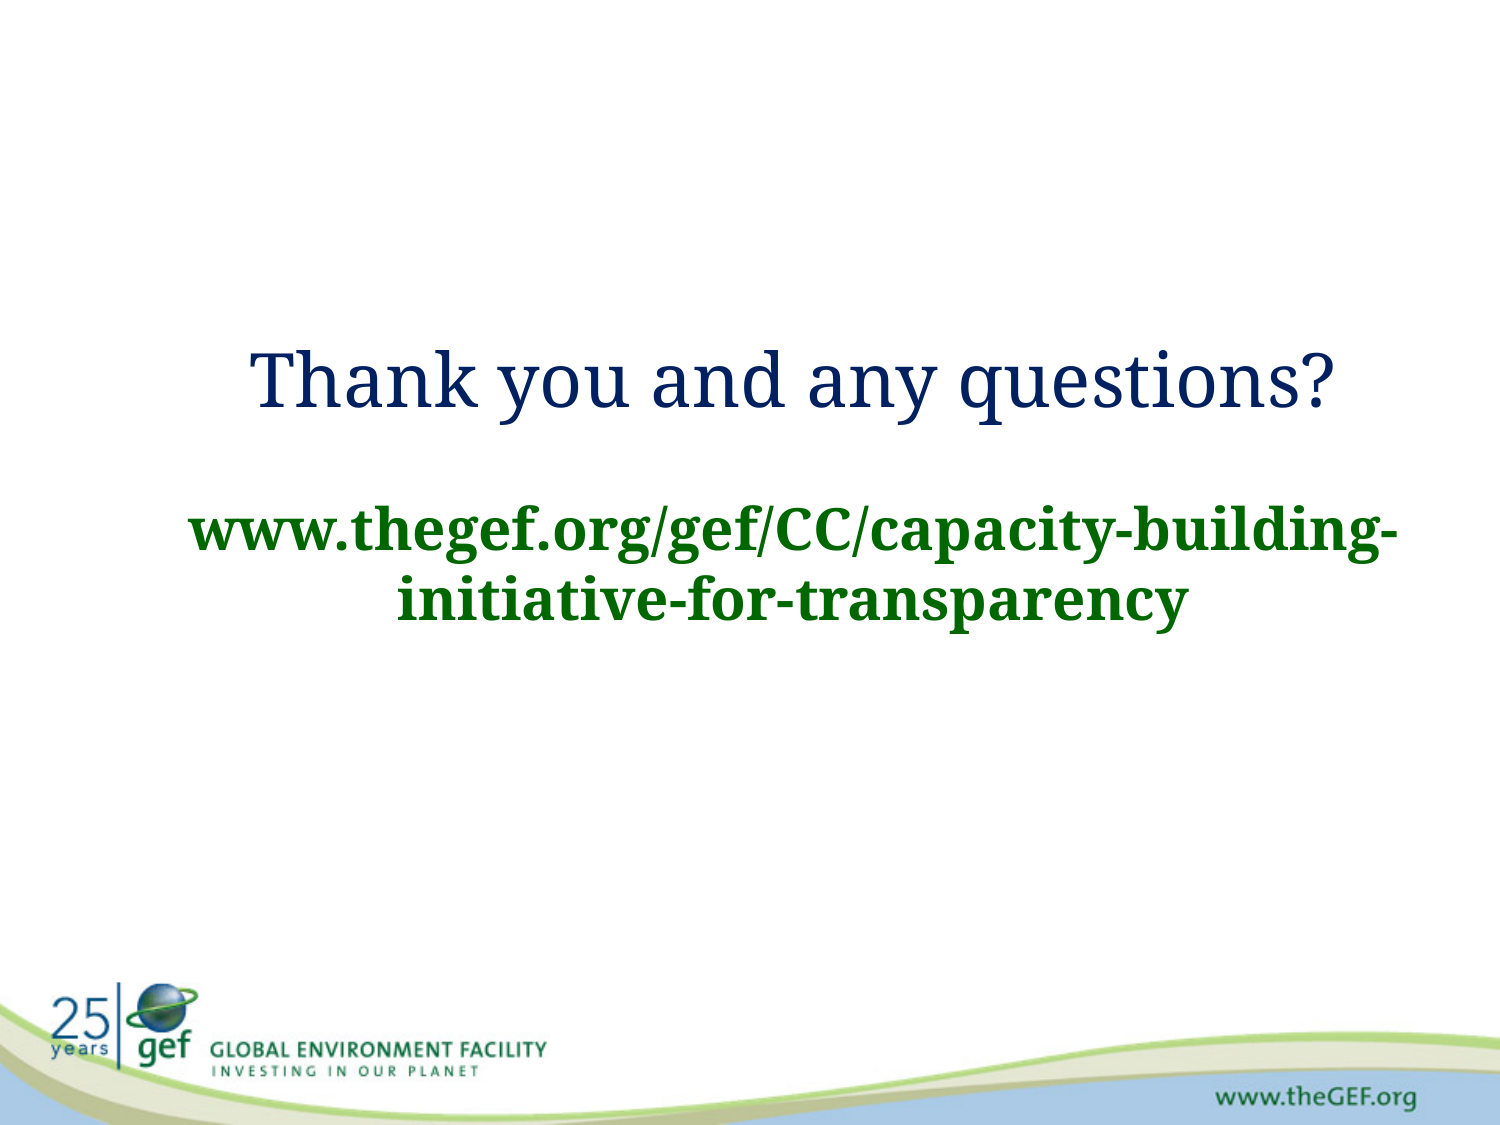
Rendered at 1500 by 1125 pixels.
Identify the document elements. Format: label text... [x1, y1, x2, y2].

picture [0, 920, 1500, 1125]
text_box Thank you and any questions? www.thegef.org/gef/CC/capacity-building-initiative-for-transparency [87, 324, 1500, 735]
